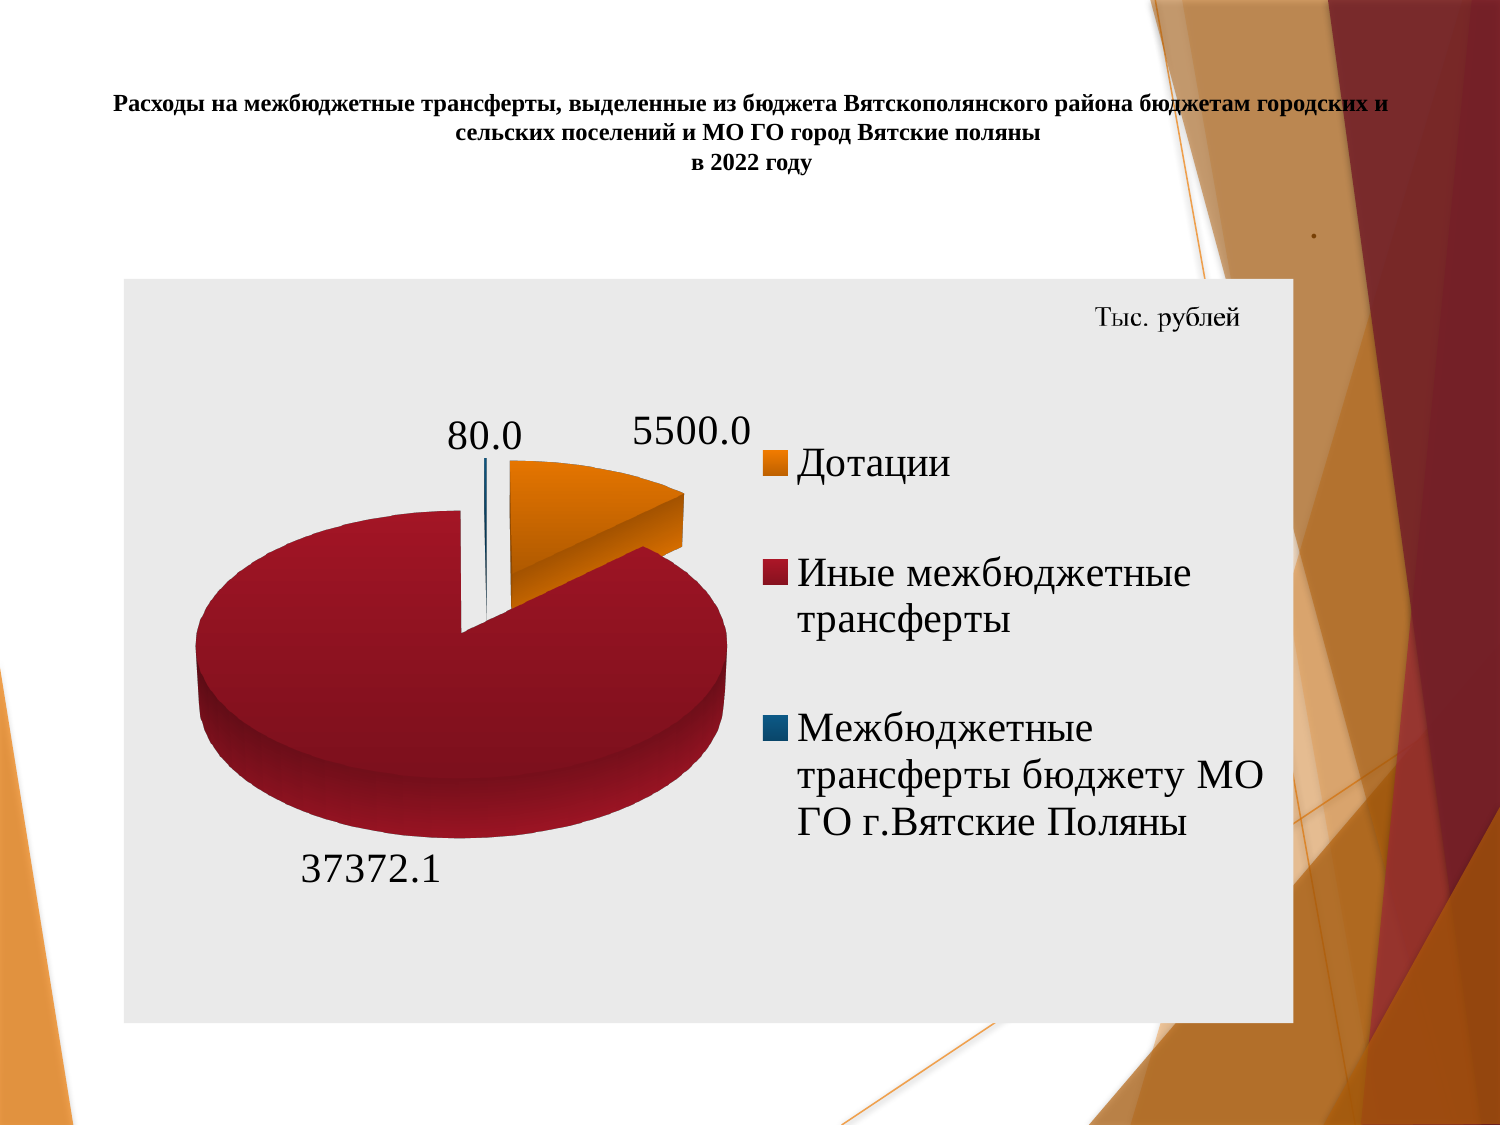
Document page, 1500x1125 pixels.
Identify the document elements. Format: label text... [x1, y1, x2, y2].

title Расходы на межбюджетные трансферты, выделенные из бюджета Вятскополянского района бюджетам городских и сельских поселений и МО ГО город Вятские поляны в 2022 году [76, 19, 1427, 184]
chart [123, 278, 1294, 1024]
text_box . [1187, 146, 1441, 299]
